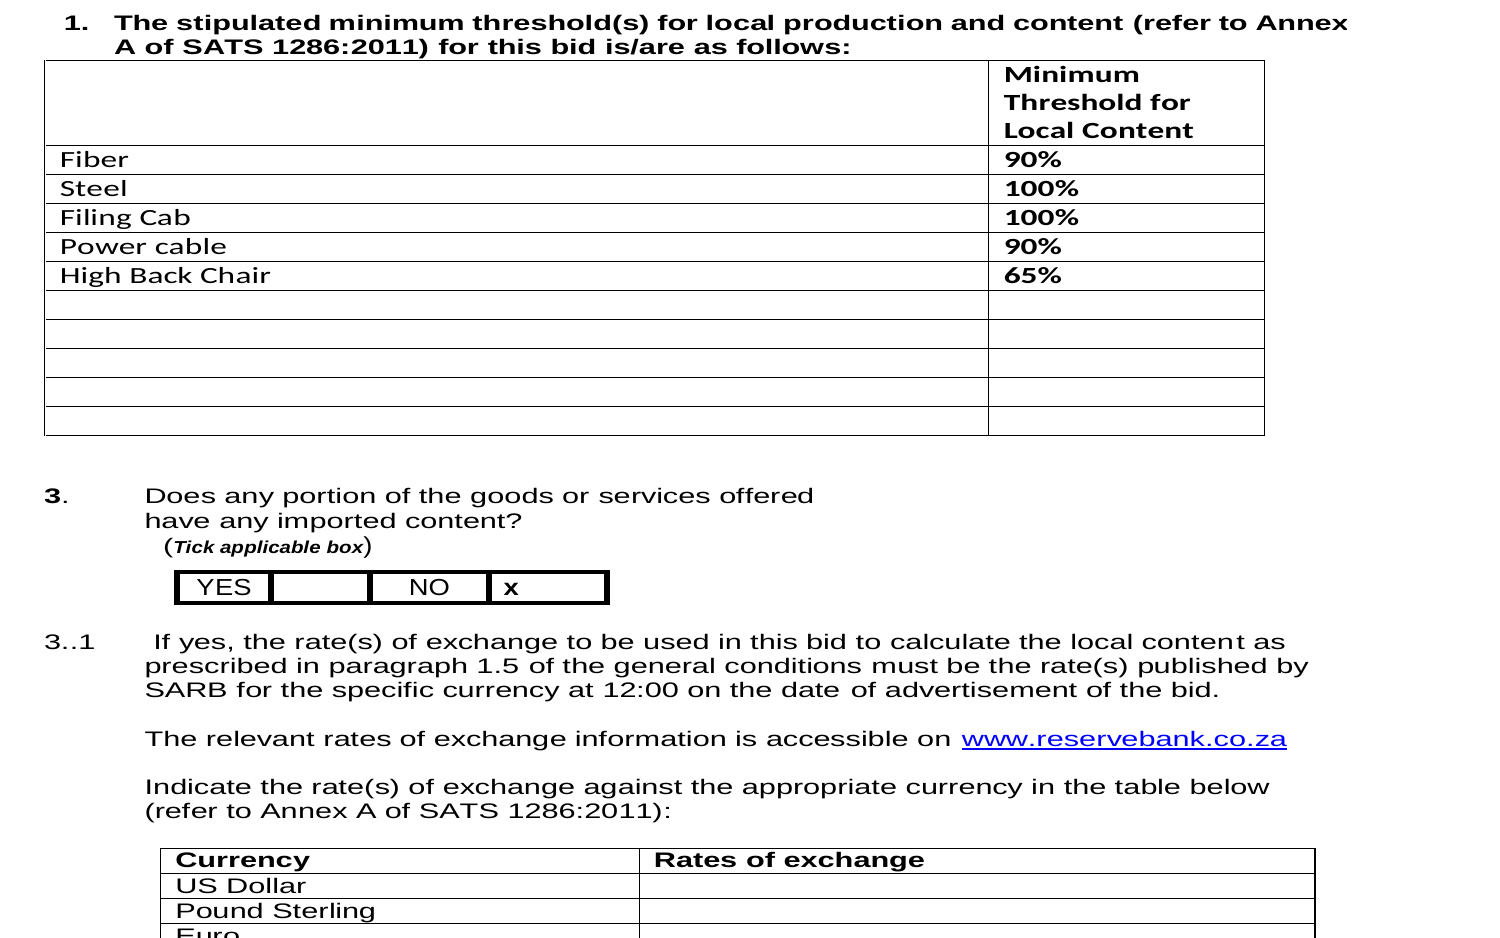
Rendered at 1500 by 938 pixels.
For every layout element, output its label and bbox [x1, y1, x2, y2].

picture [43, 10, 1347, 938]
